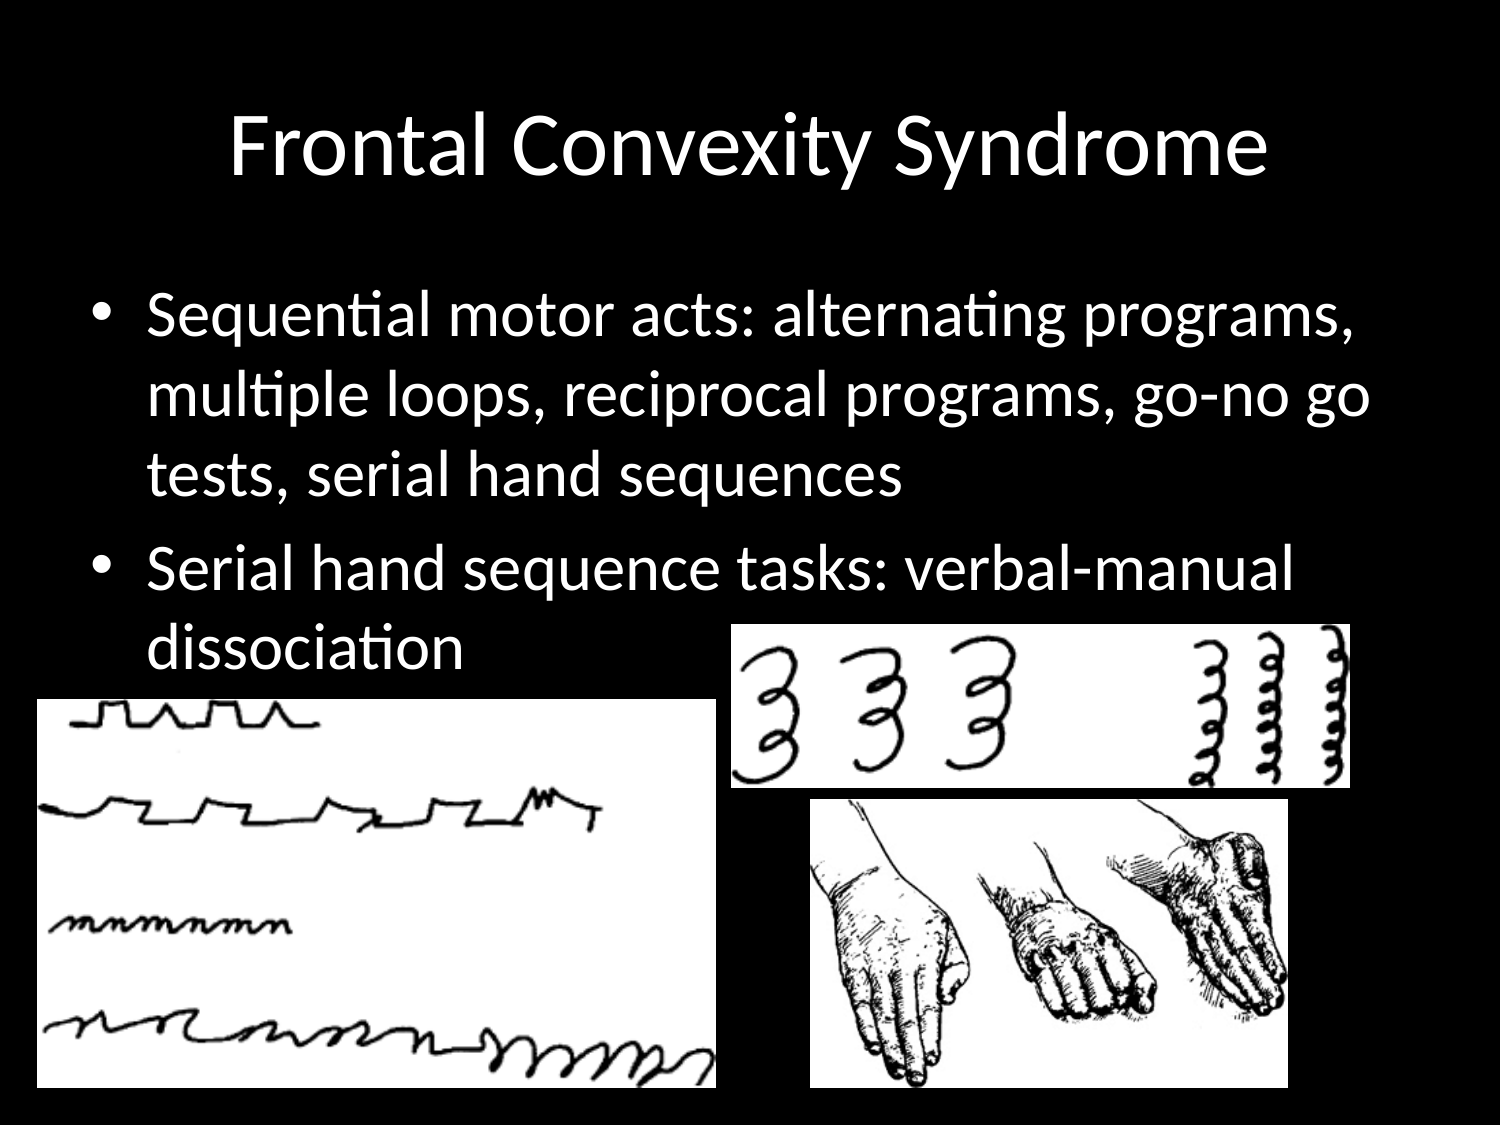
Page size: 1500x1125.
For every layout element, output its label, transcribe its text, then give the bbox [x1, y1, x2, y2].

list Sequential motor acts: alternating programs, multiple loops, reciprocal programs, go-no go tests, serial hand sequences Serial hand sequence tasks: verbal-manual dissociation [75, 262, 1425, 1005]
picture [37, 699, 716, 1088]
picture [810, 799, 1288, 1088]
title Frontal Convexity Syndrome [75, 45, 1425, 233]
picture [731, 624, 1351, 788]
